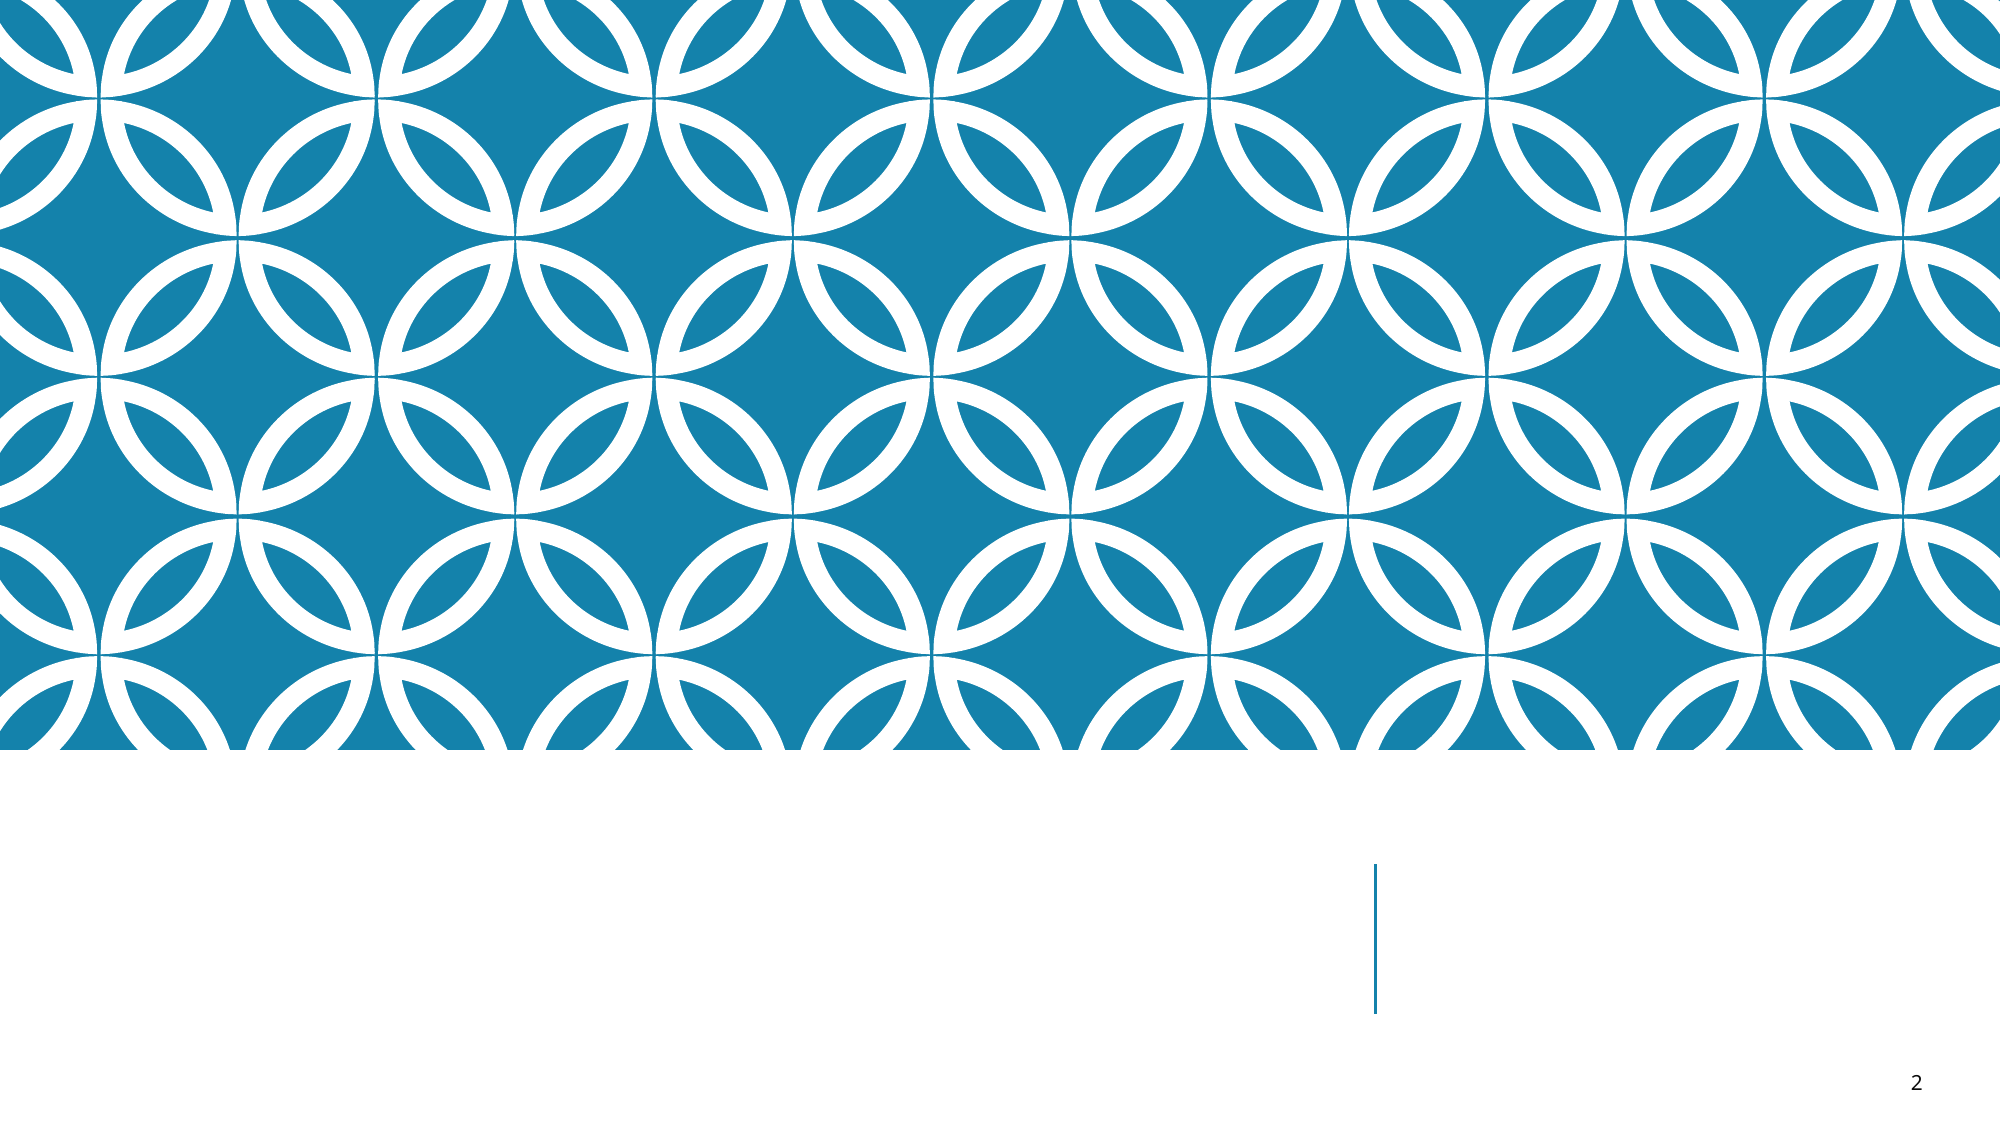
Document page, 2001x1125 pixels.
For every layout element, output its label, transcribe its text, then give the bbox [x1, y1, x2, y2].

slide_number ‹#› [1777, 1061, 1938, 1107]
